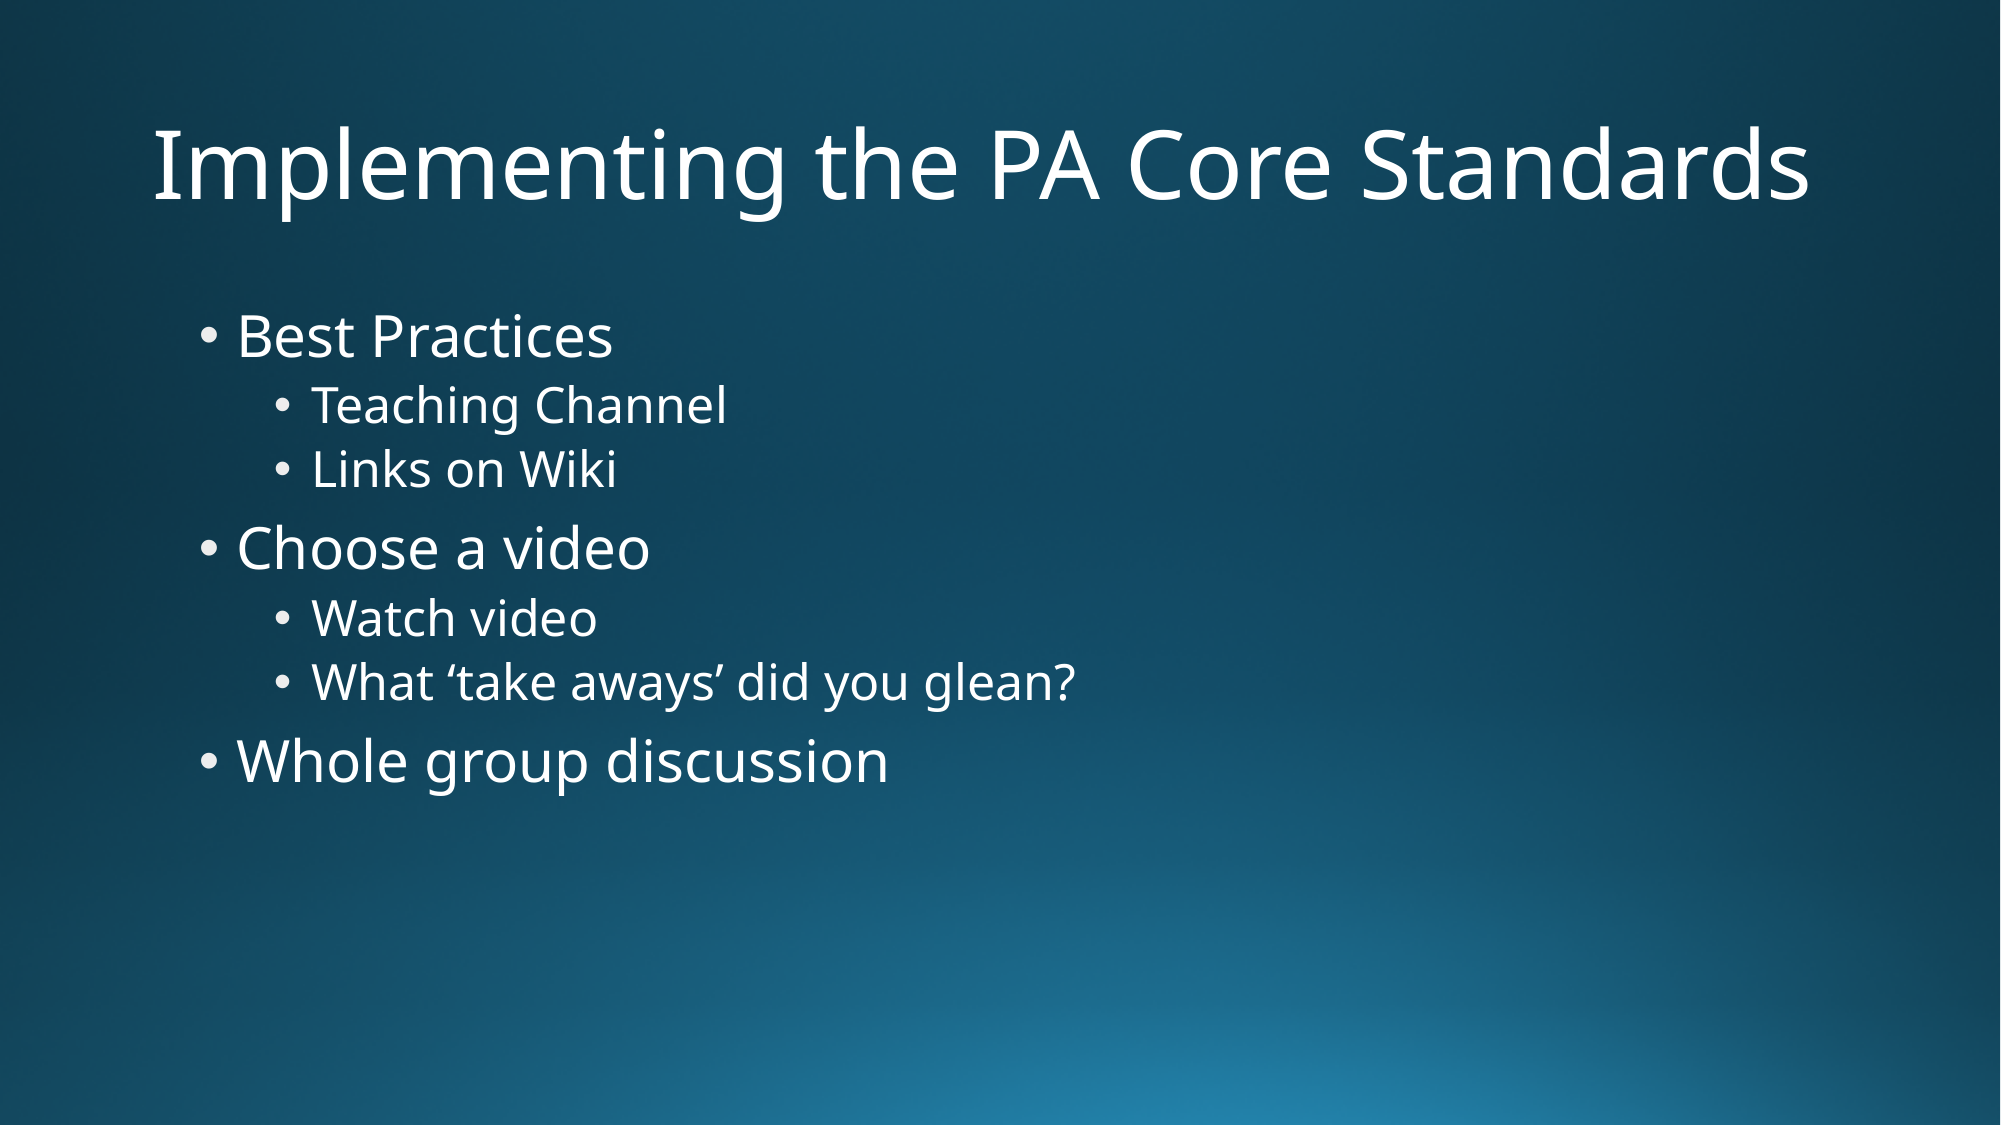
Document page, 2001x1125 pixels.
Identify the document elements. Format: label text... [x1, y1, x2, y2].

picture [0, 0, 2001, 1125]
list Best Practices Teaching Channel Links on Wiki Choose a video Watch video What ‘take aways’ did you glean? Whole group discussion [183, 299, 1863, 1014]
title Implementing the PA Core Standards [137, 59, 1863, 278]
